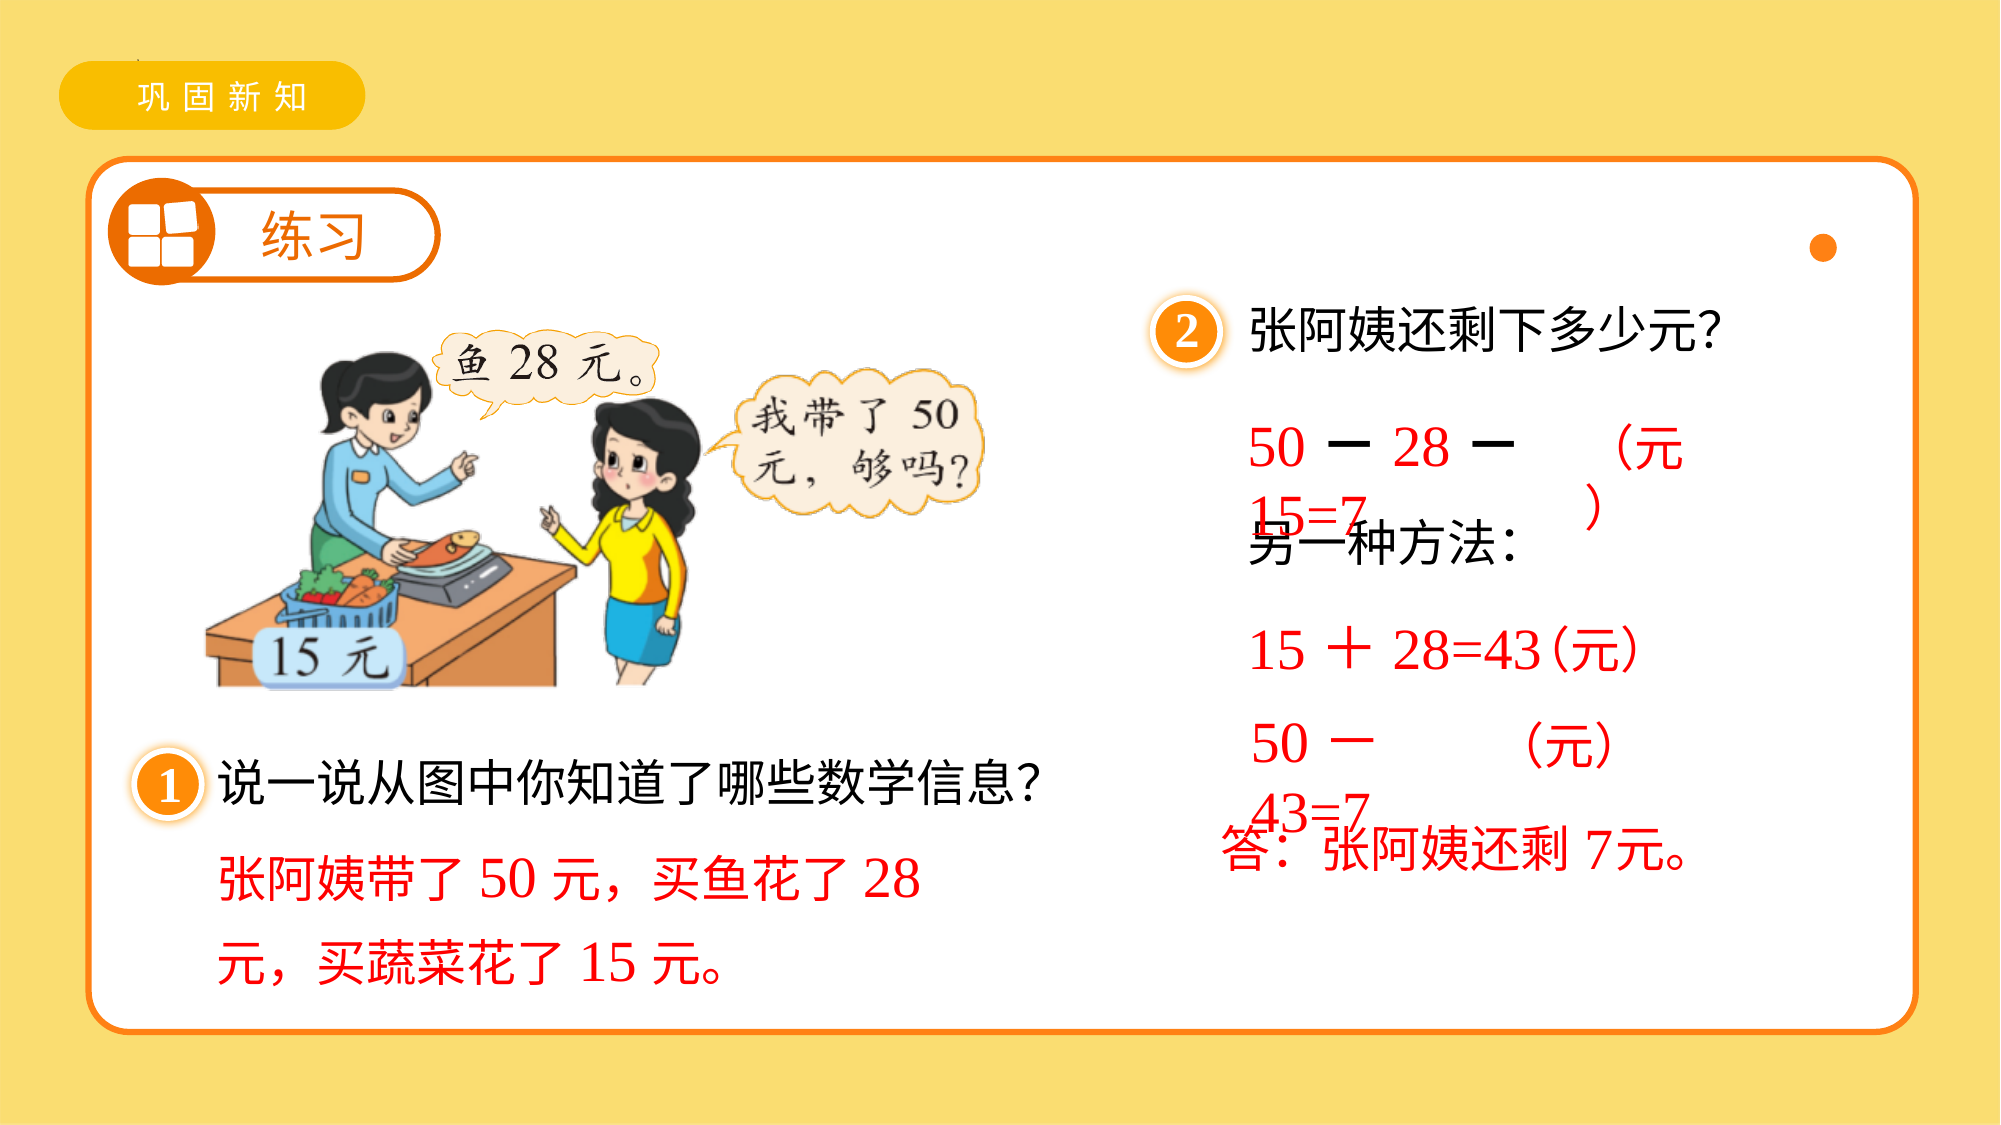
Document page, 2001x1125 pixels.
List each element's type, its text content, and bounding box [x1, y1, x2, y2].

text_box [107, 177, 438, 286]
picture [0, 0, 2000, 1125]
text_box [1232, 603, 1705, 690]
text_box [1152, 290, 1221, 367]
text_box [1235, 696, 1679, 783]
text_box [134, 744, 202, 821]
text_box 另一种方法： [1232, 504, 1537, 603]
text_box 说一说从图中你知道了哪些数学信息？ [202, 744, 1034, 820]
text_box 巩固新知 [111, 68, 333, 124]
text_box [1206, 803, 1752, 890]
text_box 张阿姨还剩下多少元？ [1232, 291, 1725, 367]
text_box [184, 320, 988, 697]
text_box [1232, 400, 1734, 487]
text_box 张阿姨带了50元，买鱼花了28元，买蔬菜花了15元。 [201, 818, 941, 1001]
